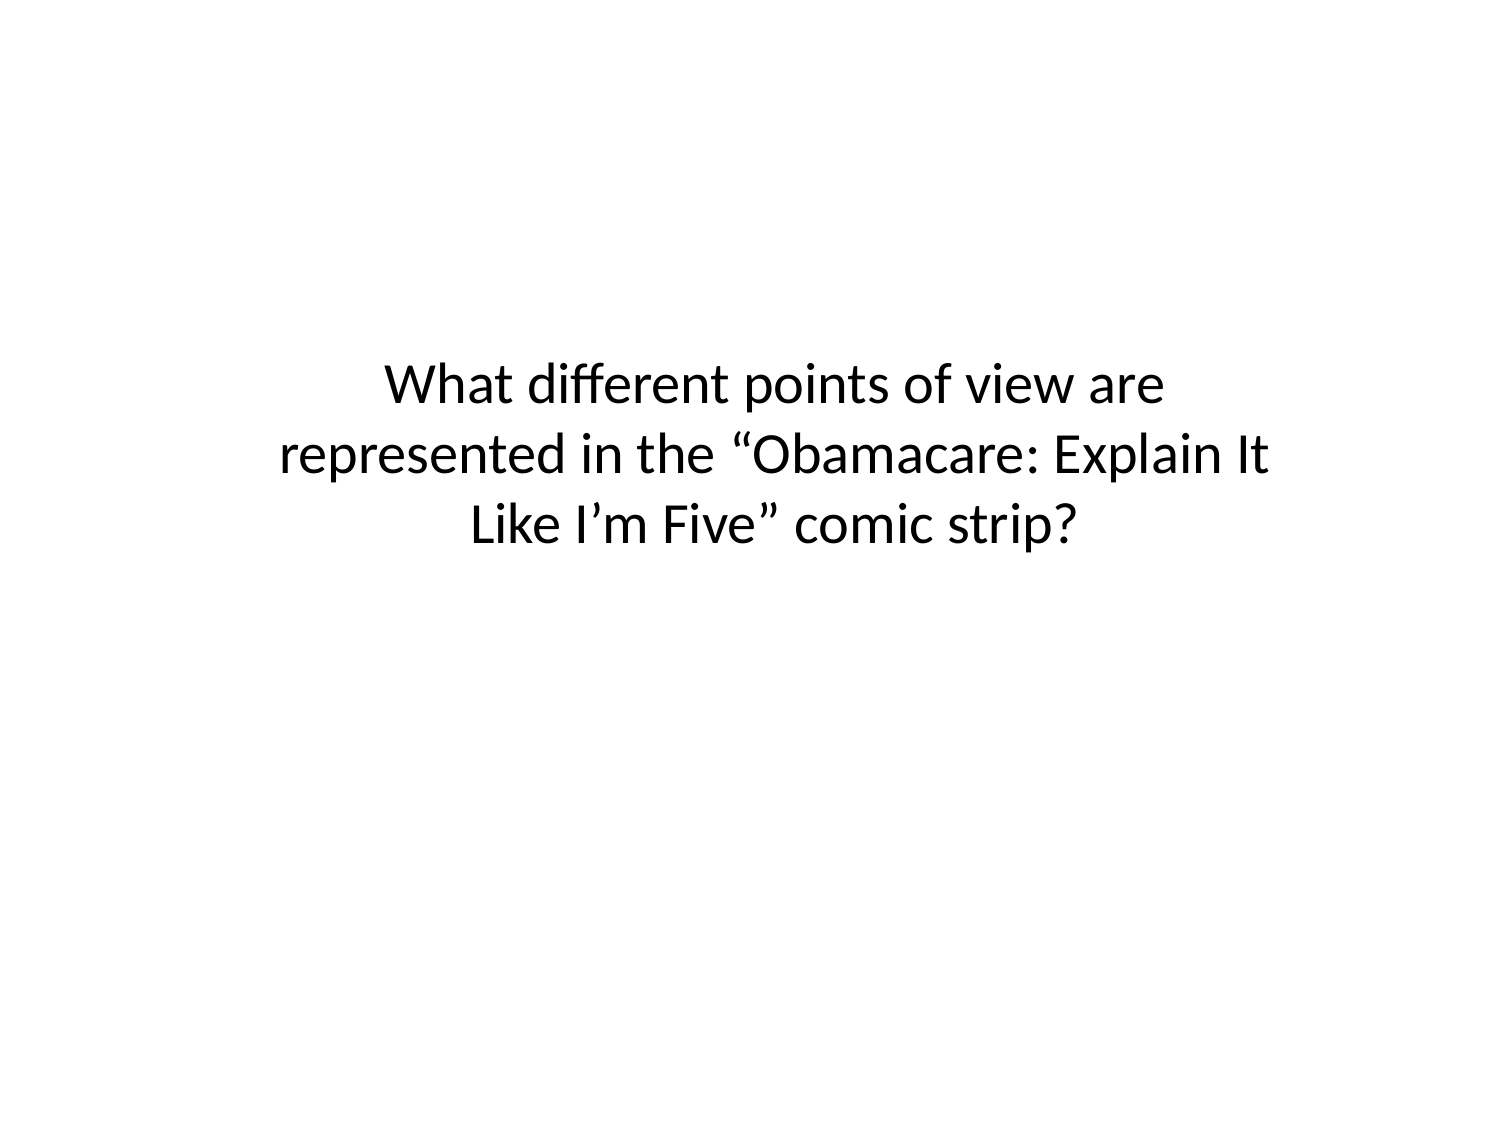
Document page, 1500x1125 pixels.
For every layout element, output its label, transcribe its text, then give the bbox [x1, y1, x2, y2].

text_box What different points of view are represented in the “Obamacare: Explain It Like I’m Five” comic strip? [262, 337, 1288, 703]
